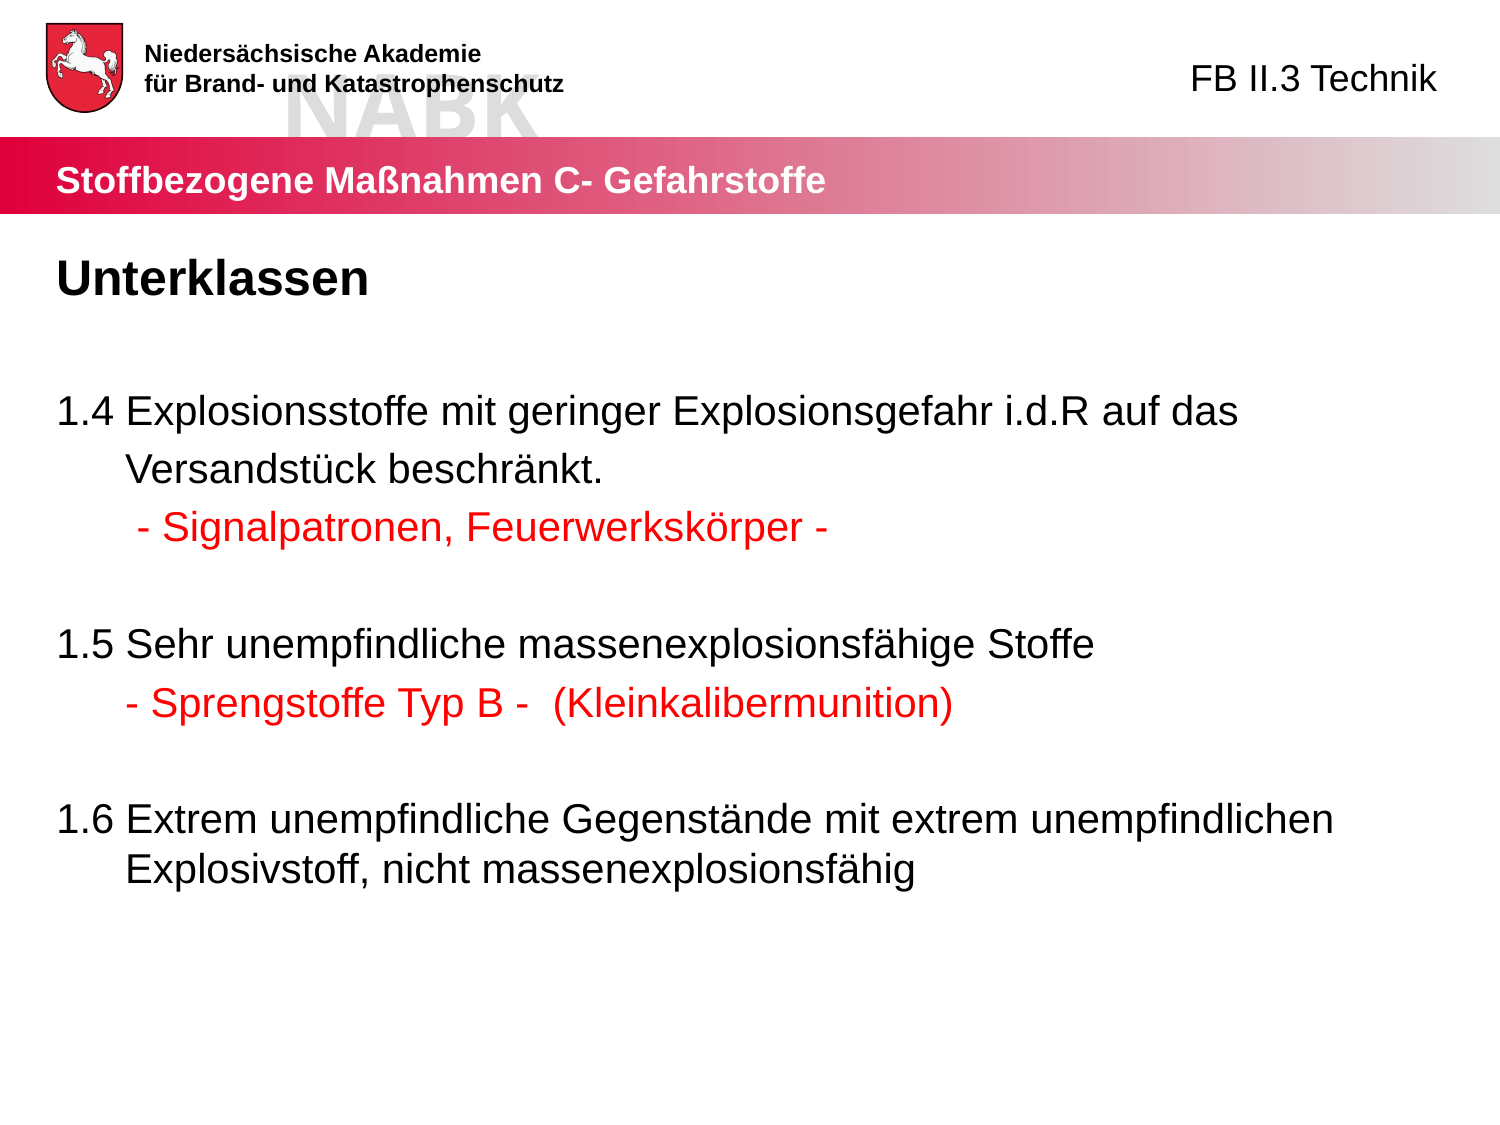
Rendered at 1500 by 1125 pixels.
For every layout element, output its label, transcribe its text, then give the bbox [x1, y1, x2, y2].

list Unterklassen 1.4 Explosionsstoffe mit geringer Explosionsgefahr i.d.R auf das Versandstück beschränkt. - Signalpatronen, Feuerwerkskörper - 1.5 Sehr unempfindliche massenexplosionsfähige Stoffe - Sprengstoffe Typ B - (Kleinkalibermunition) 1.6 Extrem unempfindliche Gegenstände mit extrem unempfindlichen Explosivstoff, nicht massenexplosionsfähig [41, 237, 1459, 1006]
picture [45, 22, 124, 114]
